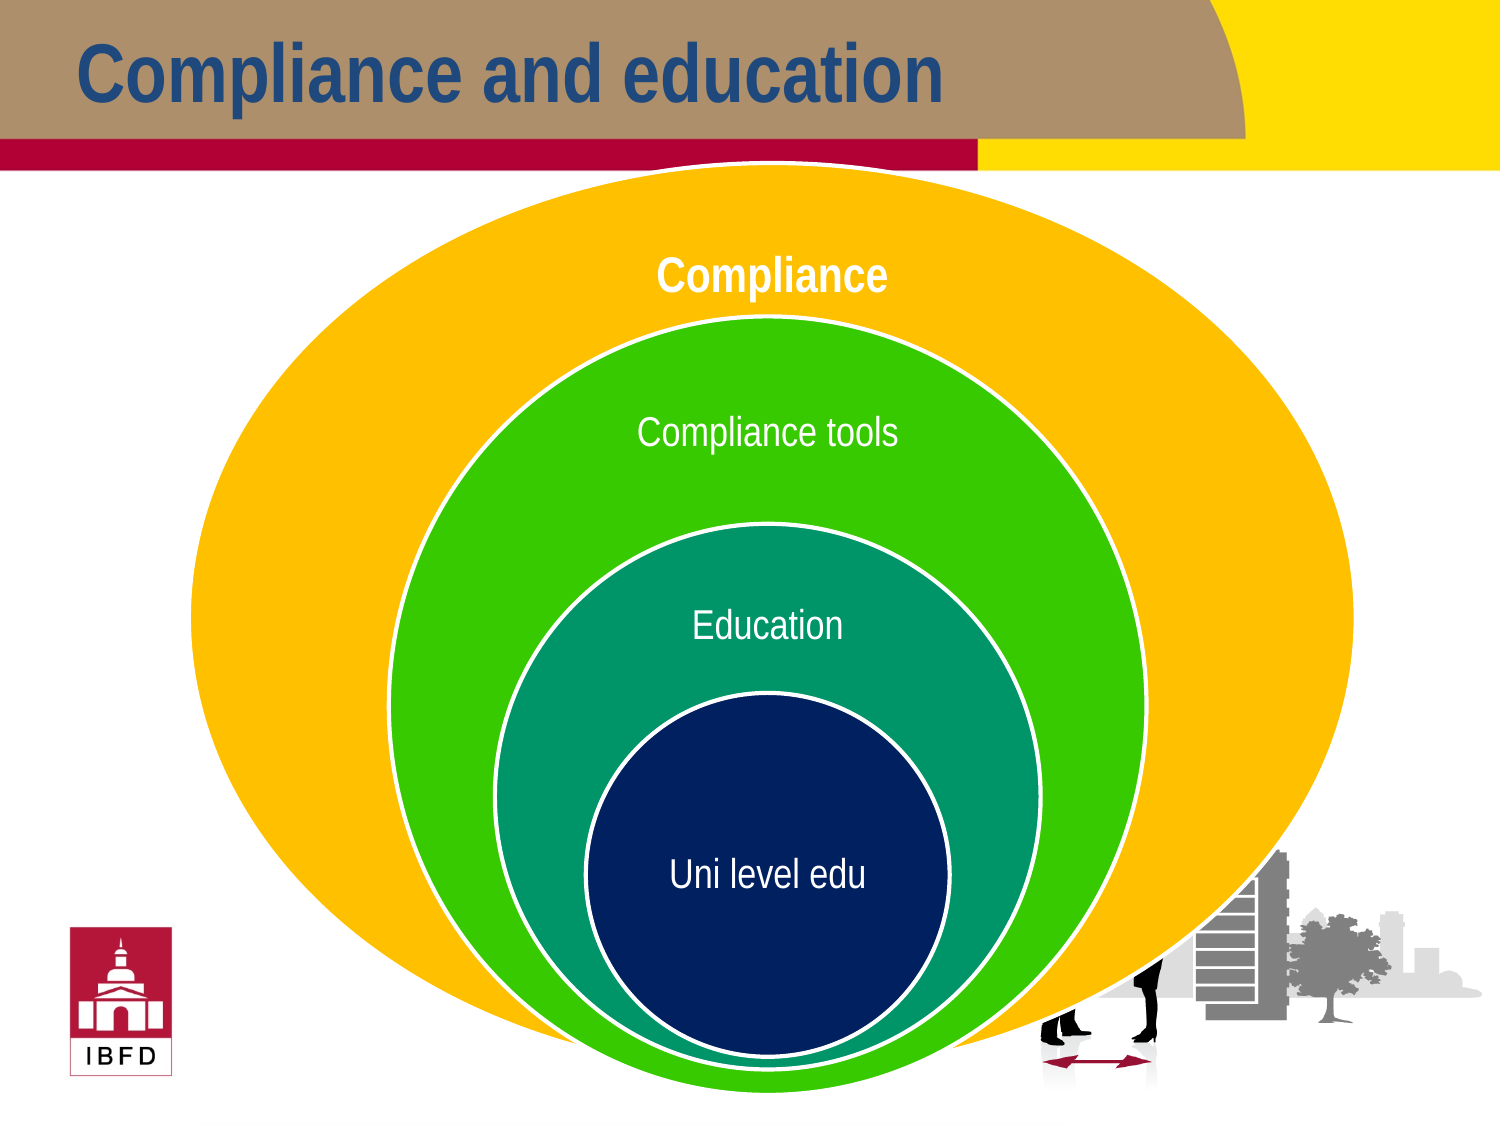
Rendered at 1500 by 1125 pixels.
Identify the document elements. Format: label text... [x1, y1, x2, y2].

picture [0, 0, 1500, 1125]
title Compliance and education [61, 24, 1200, 114]
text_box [76, 172, 1459, 1083]
